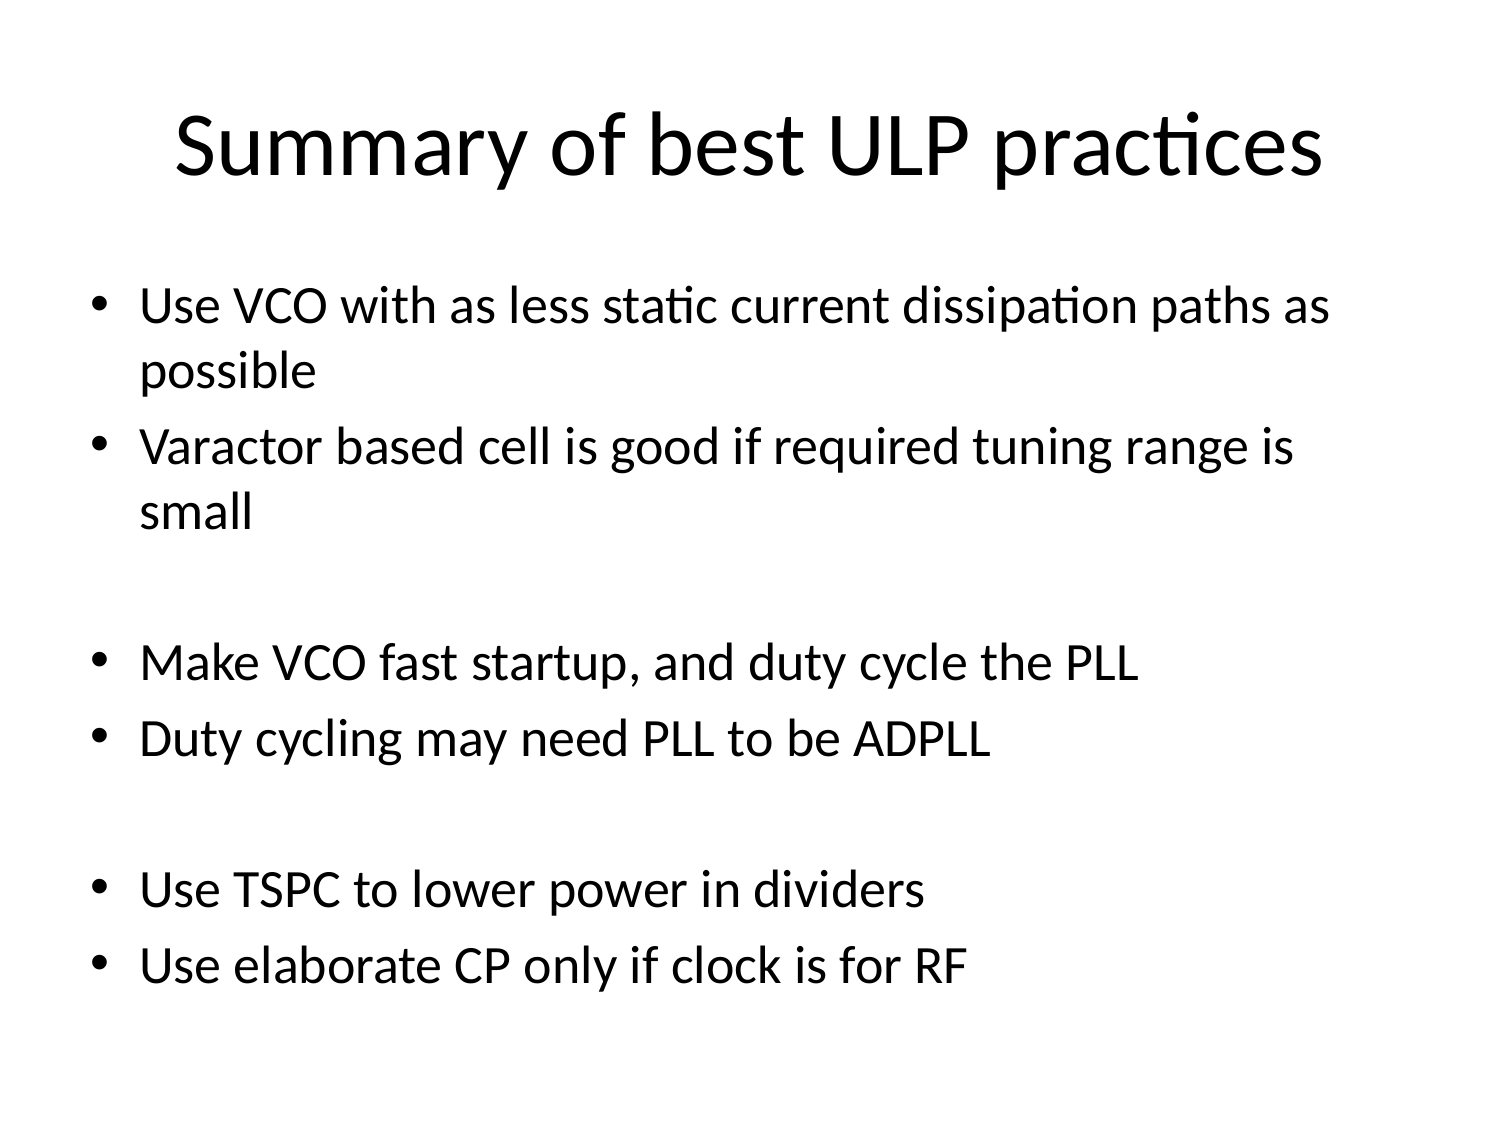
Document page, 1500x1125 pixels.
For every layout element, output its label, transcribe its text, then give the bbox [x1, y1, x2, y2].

list Use VCO with as less static current dissipation paths as possible Varactor based cell is good if required tuning range is small Make VCO fast startup, and duty cycle the PLL Duty cycling may need PLL to be ADPLL Use TSPC to lower power in dividers Use elaborate CP only if clock is for RF [75, 262, 1425, 1005]
title Summary of best ULP practices [75, 45, 1425, 233]
